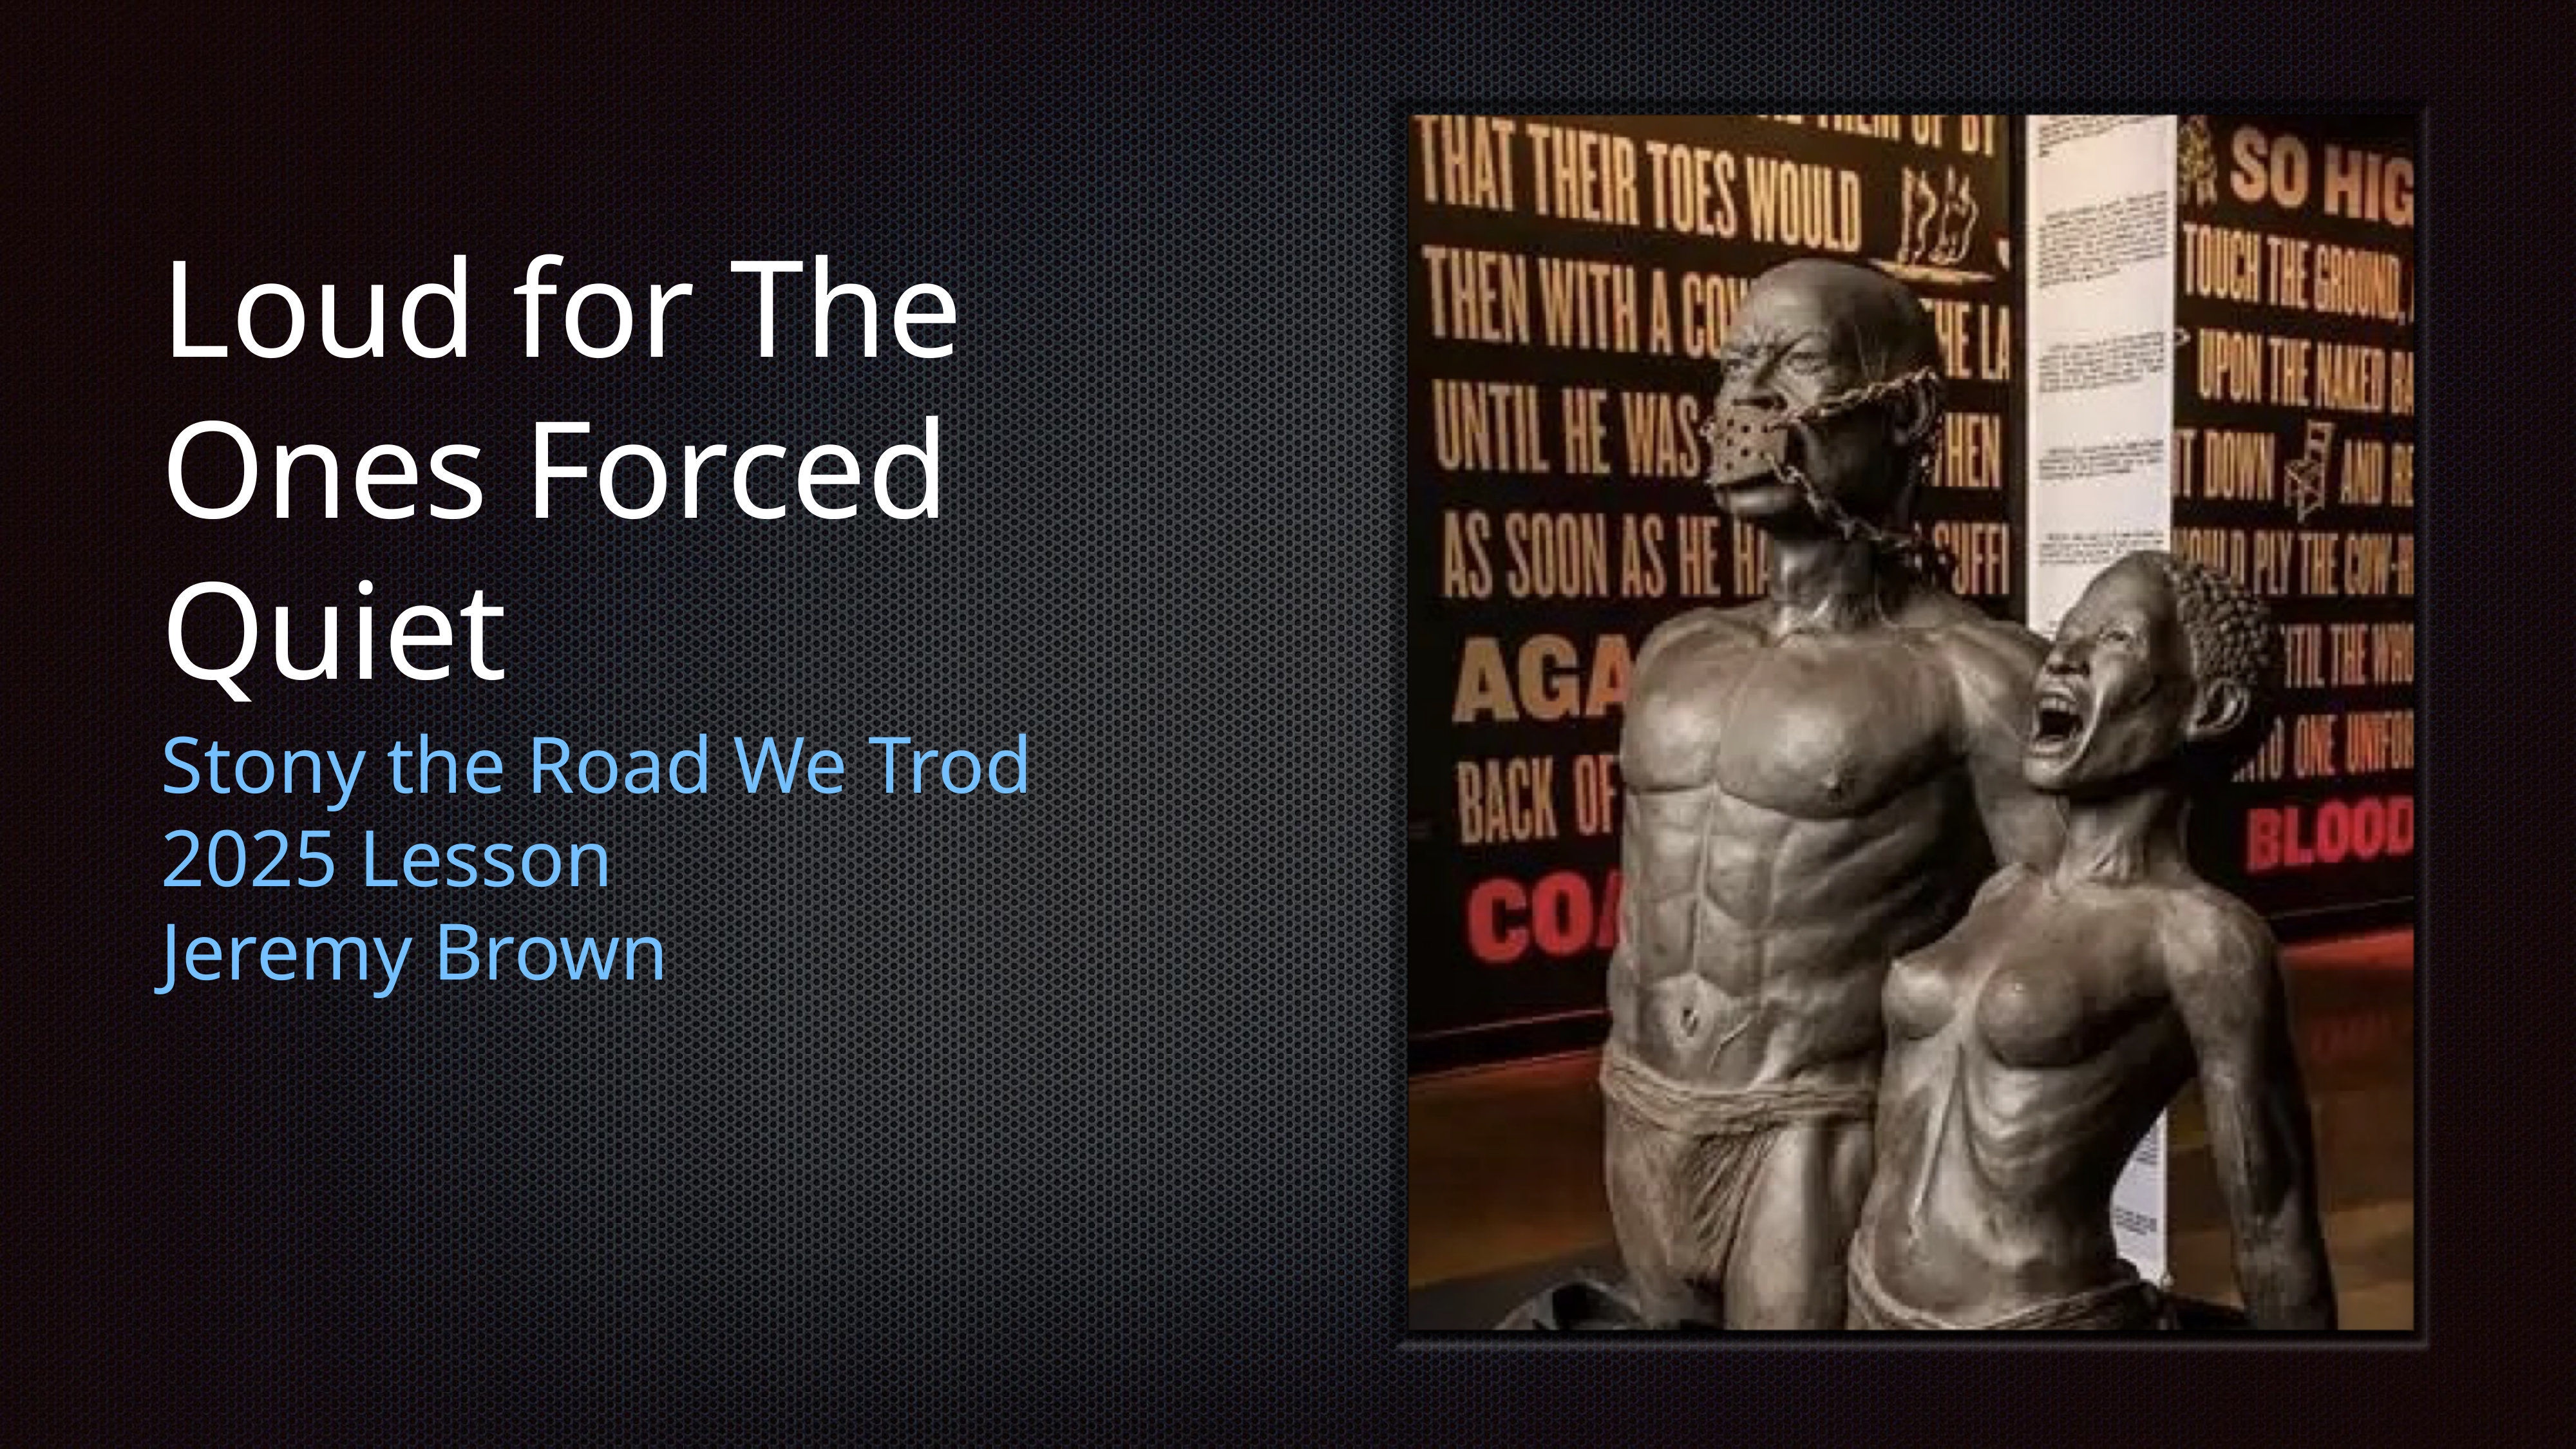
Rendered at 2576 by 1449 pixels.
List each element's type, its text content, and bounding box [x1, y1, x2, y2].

title Loud for The Ones Forced Quiet [155, 190, 1174, 710]
list Stony the Road We Trod 2025 Lesson Jeremy Brown [155, 710, 1174, 1248]
picture [0, 0, 2576, 1449]
